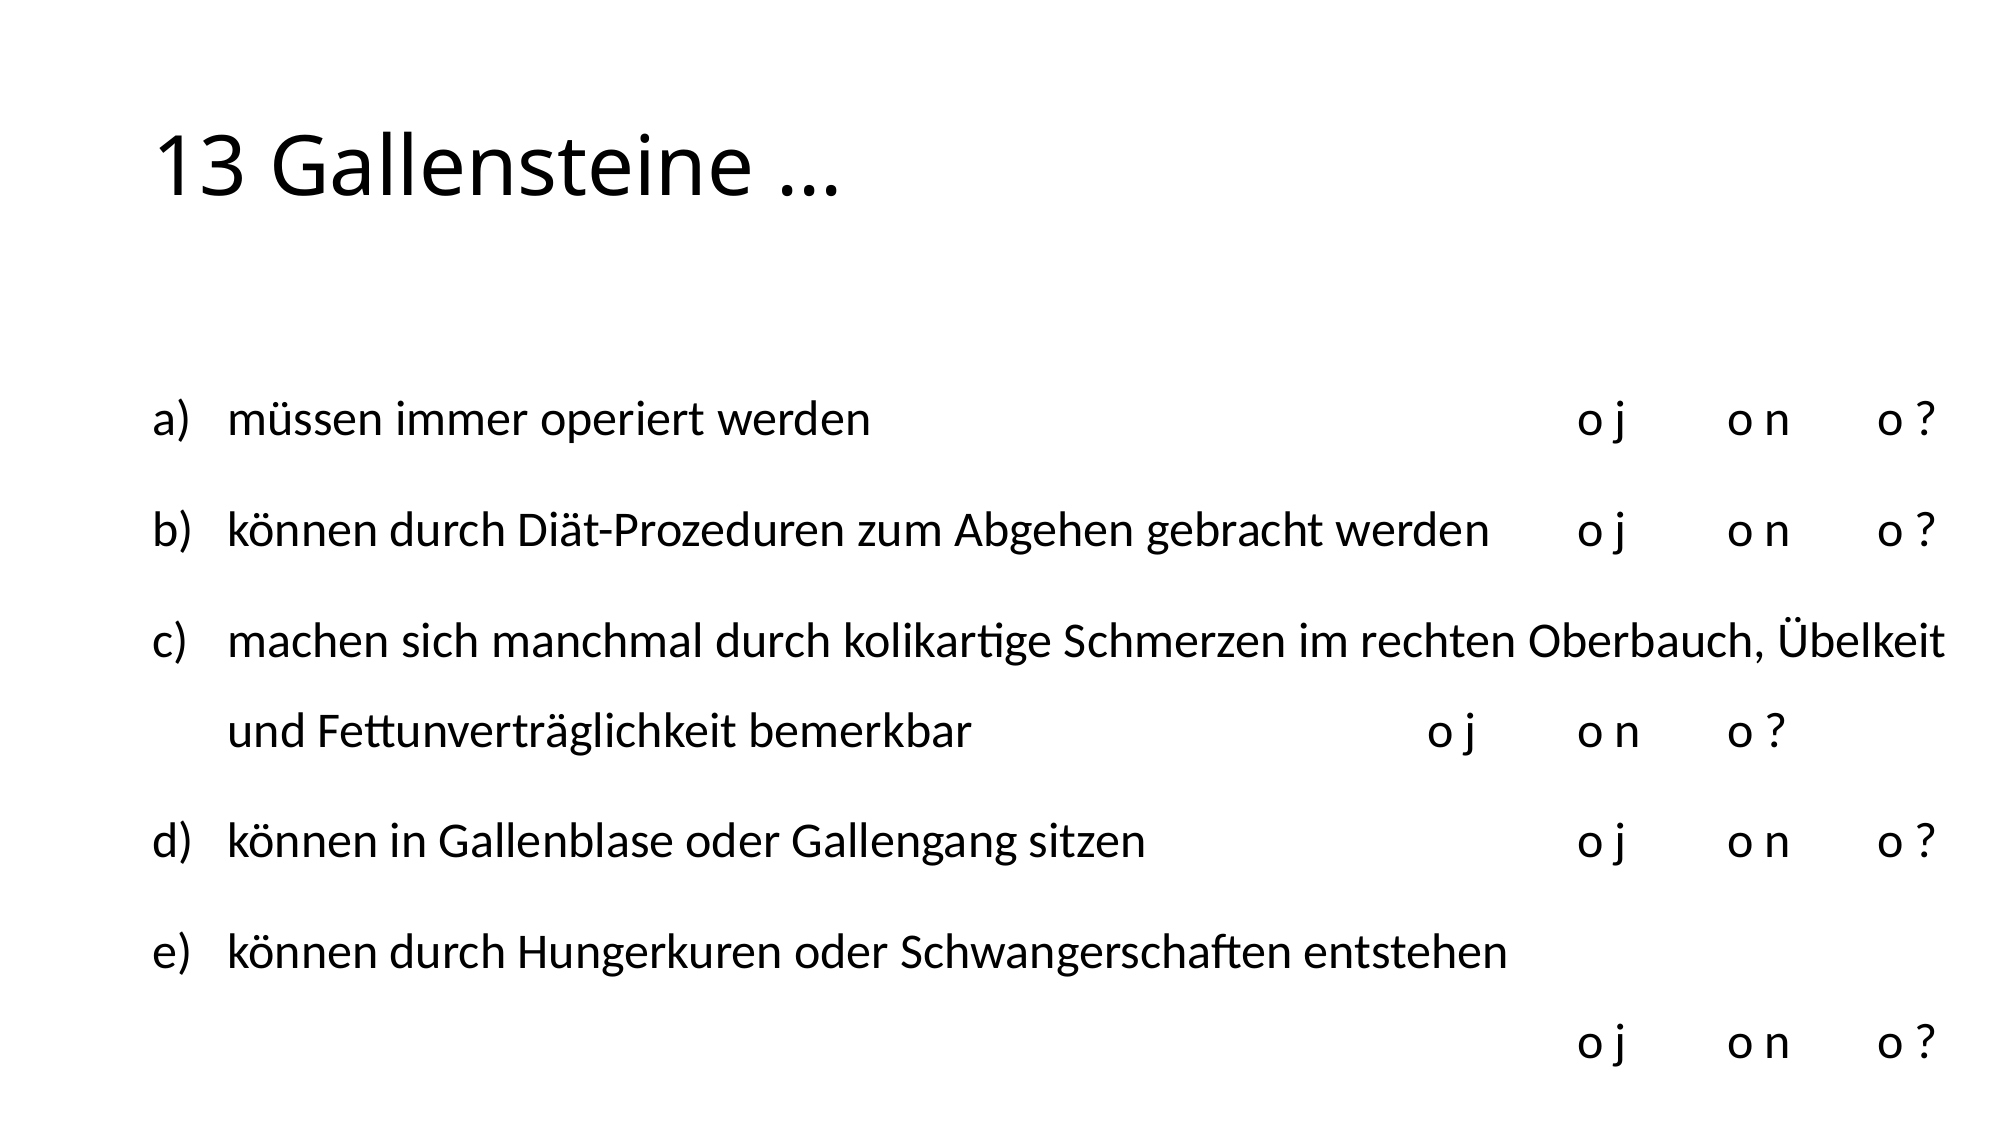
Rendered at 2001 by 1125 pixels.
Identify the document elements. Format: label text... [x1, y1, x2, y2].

list müssen immer operiert werden o j o n o ? können durch Diät-Prozeduren zum Abgehen gebracht werden o j o n o ? machen sich manchmal durch kolikartige Schmerzen im rechten Oberbauch, Übelkeit und Fettunverträglichkeit bemerkbar o j o n o ? können in Gallenblase oder Gallengang sitzen o j o n o ? können durch Hungerkuren oder Schwangerschaften entstehen o j o n o ? [137, 347, 1980, 1105]
title 13 Gallensteine ... [137, 59, 1863, 278]
